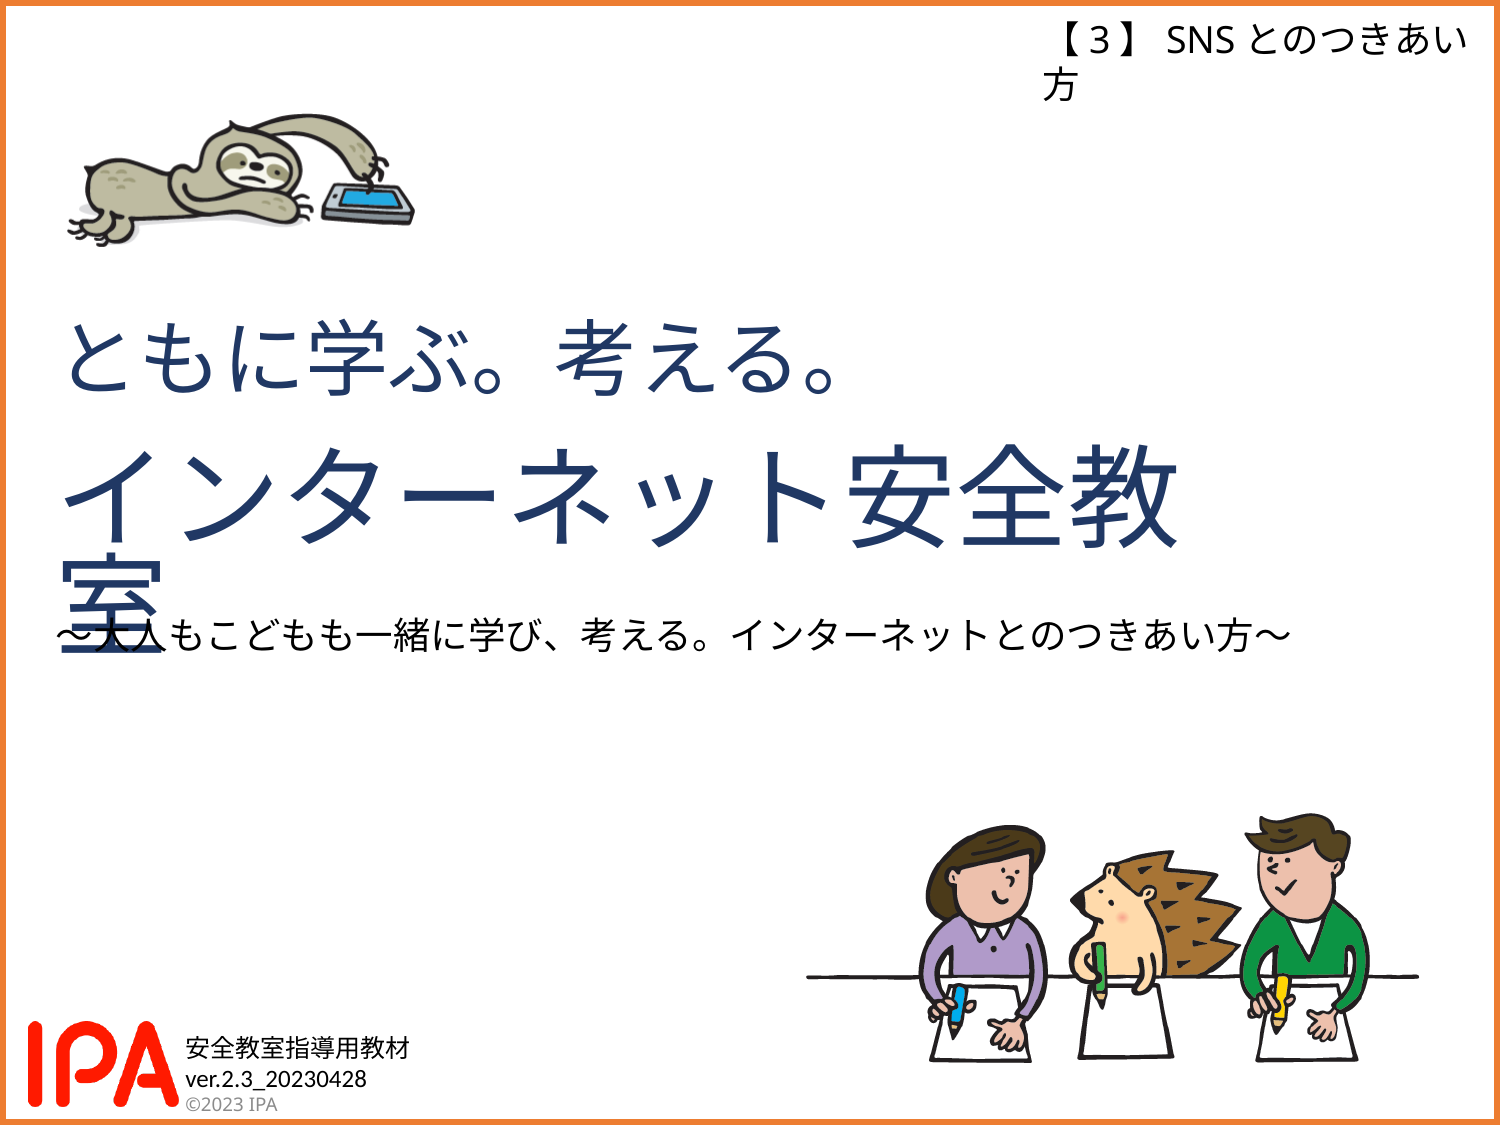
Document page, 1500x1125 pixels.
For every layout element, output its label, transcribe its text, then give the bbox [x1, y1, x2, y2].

picture [28, 1021, 179, 1107]
text_box 【3】SNSとのつきあい方 [1027, 8, 1500, 114]
picture [57, 90, 422, 274]
picture [797, 808, 1439, 1109]
